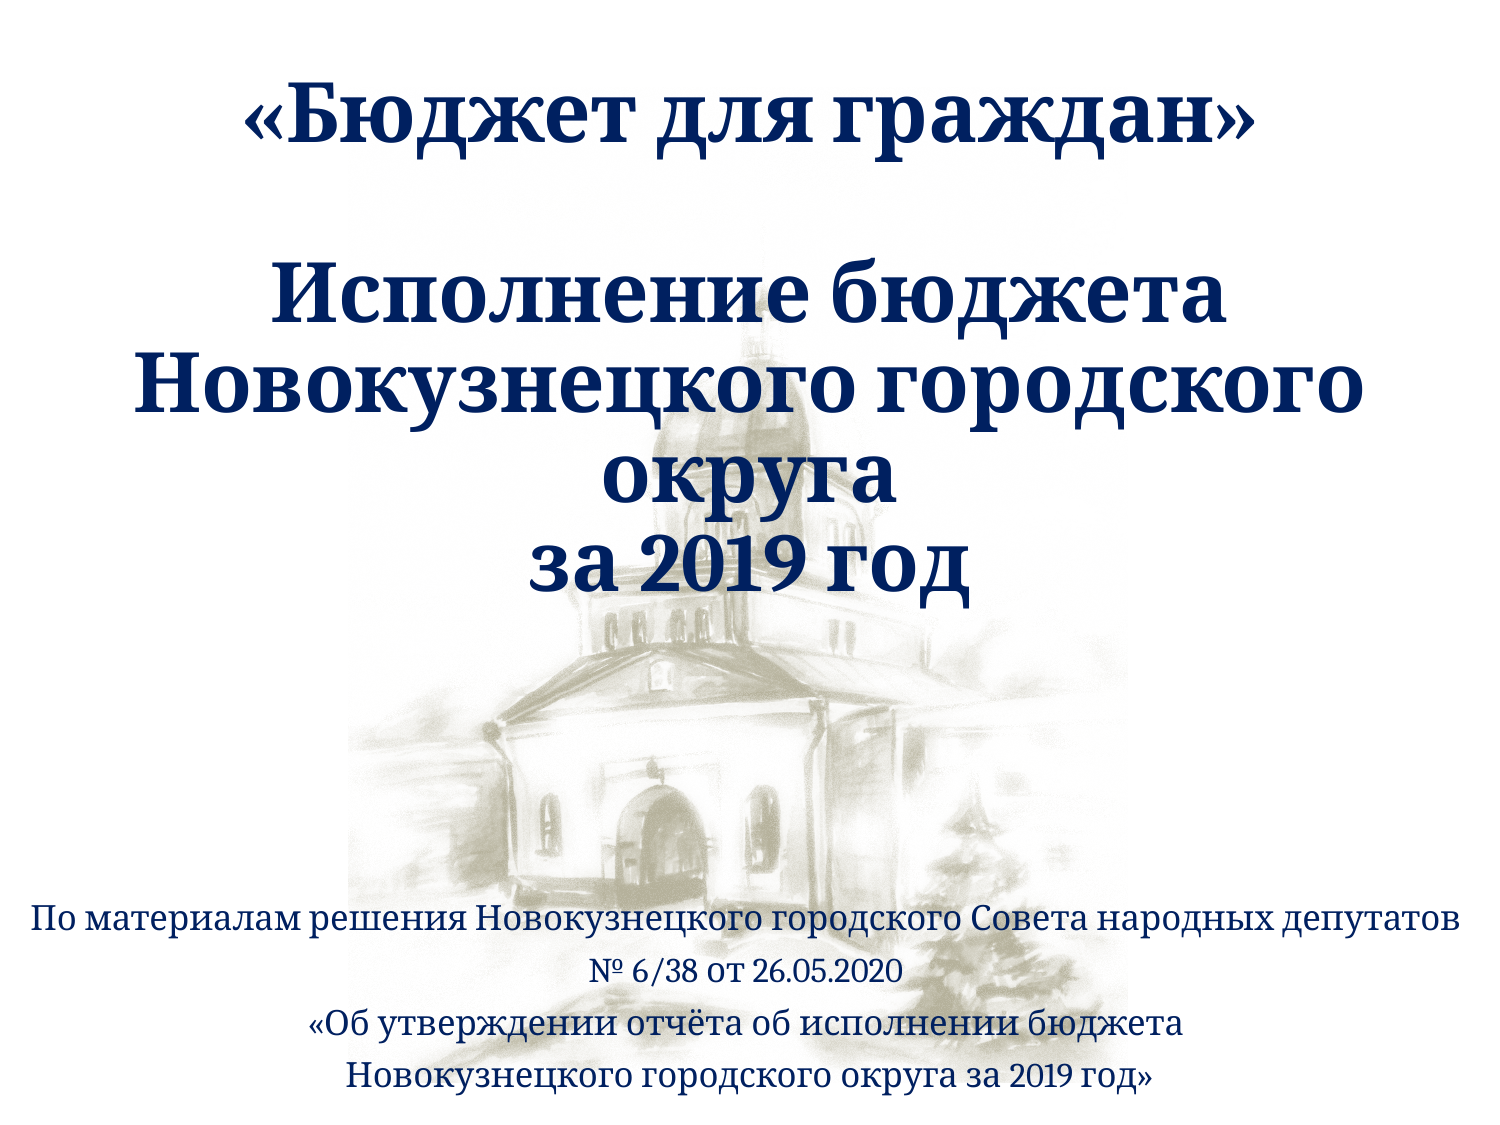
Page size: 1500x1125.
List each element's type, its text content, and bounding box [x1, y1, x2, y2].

title «Бюджет для граждан» Исполнение бюджета Новокузнецкого городского округа за 2019 год [0, 0, 1500, 681]
picture [348, 88, 1128, 1083]
subtitle По материалам решения Новокузнецкого городского Совета народных депутатов № 6/38 от 26.05.2020 «Об утверждении отчёта об исполнении бюджета Новокузнецкого городского округа за 2019 год» [0, 893, 1500, 1106]
